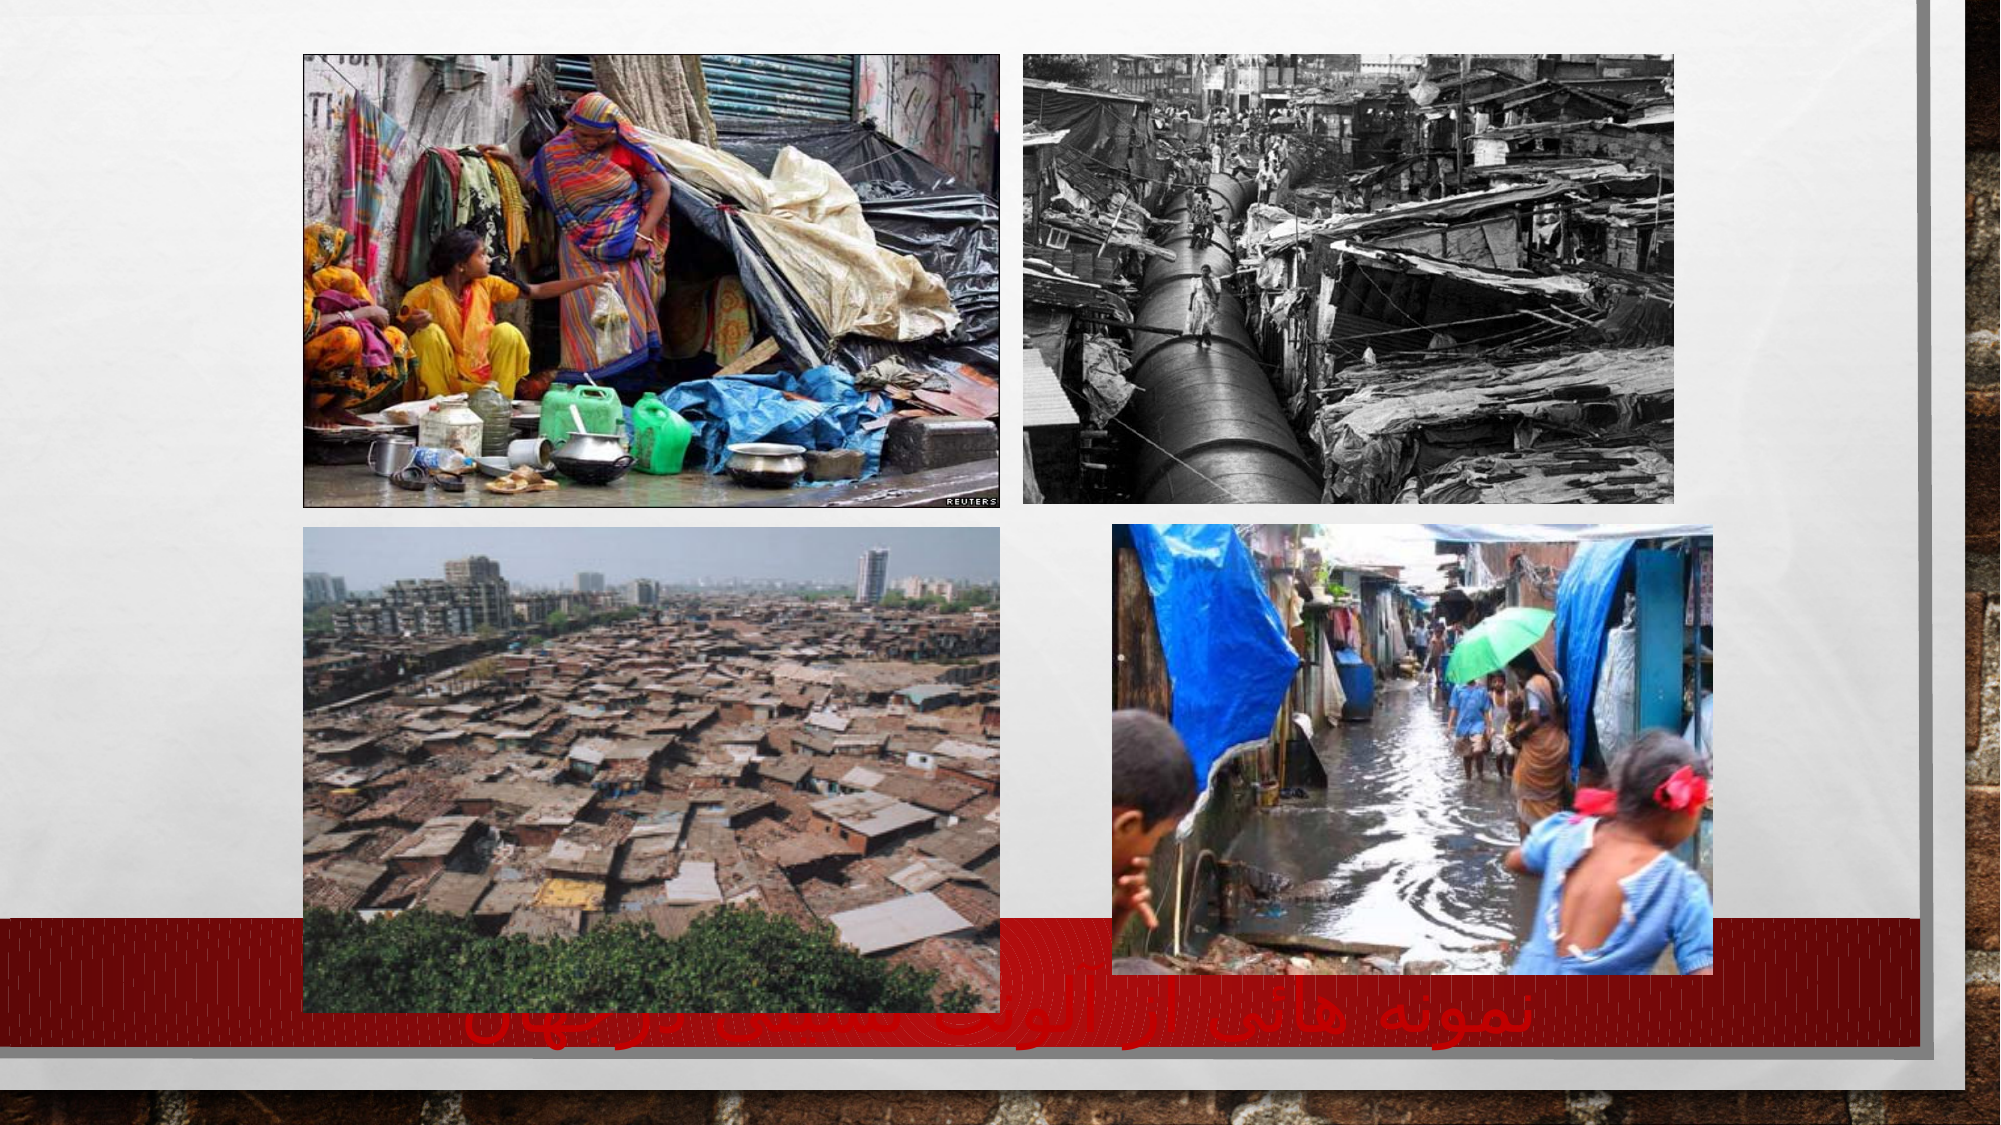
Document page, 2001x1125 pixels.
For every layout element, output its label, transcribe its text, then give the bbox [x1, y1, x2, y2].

picture [0, 0, 2000, 1125]
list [302, 54, 1001, 509]
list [1112, 524, 1713, 976]
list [1023, 54, 1674, 504]
title نمونه هائی از آلونک نشینی درجهان [249, 928, 1750, 1089]
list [302, 526, 1001, 1013]
